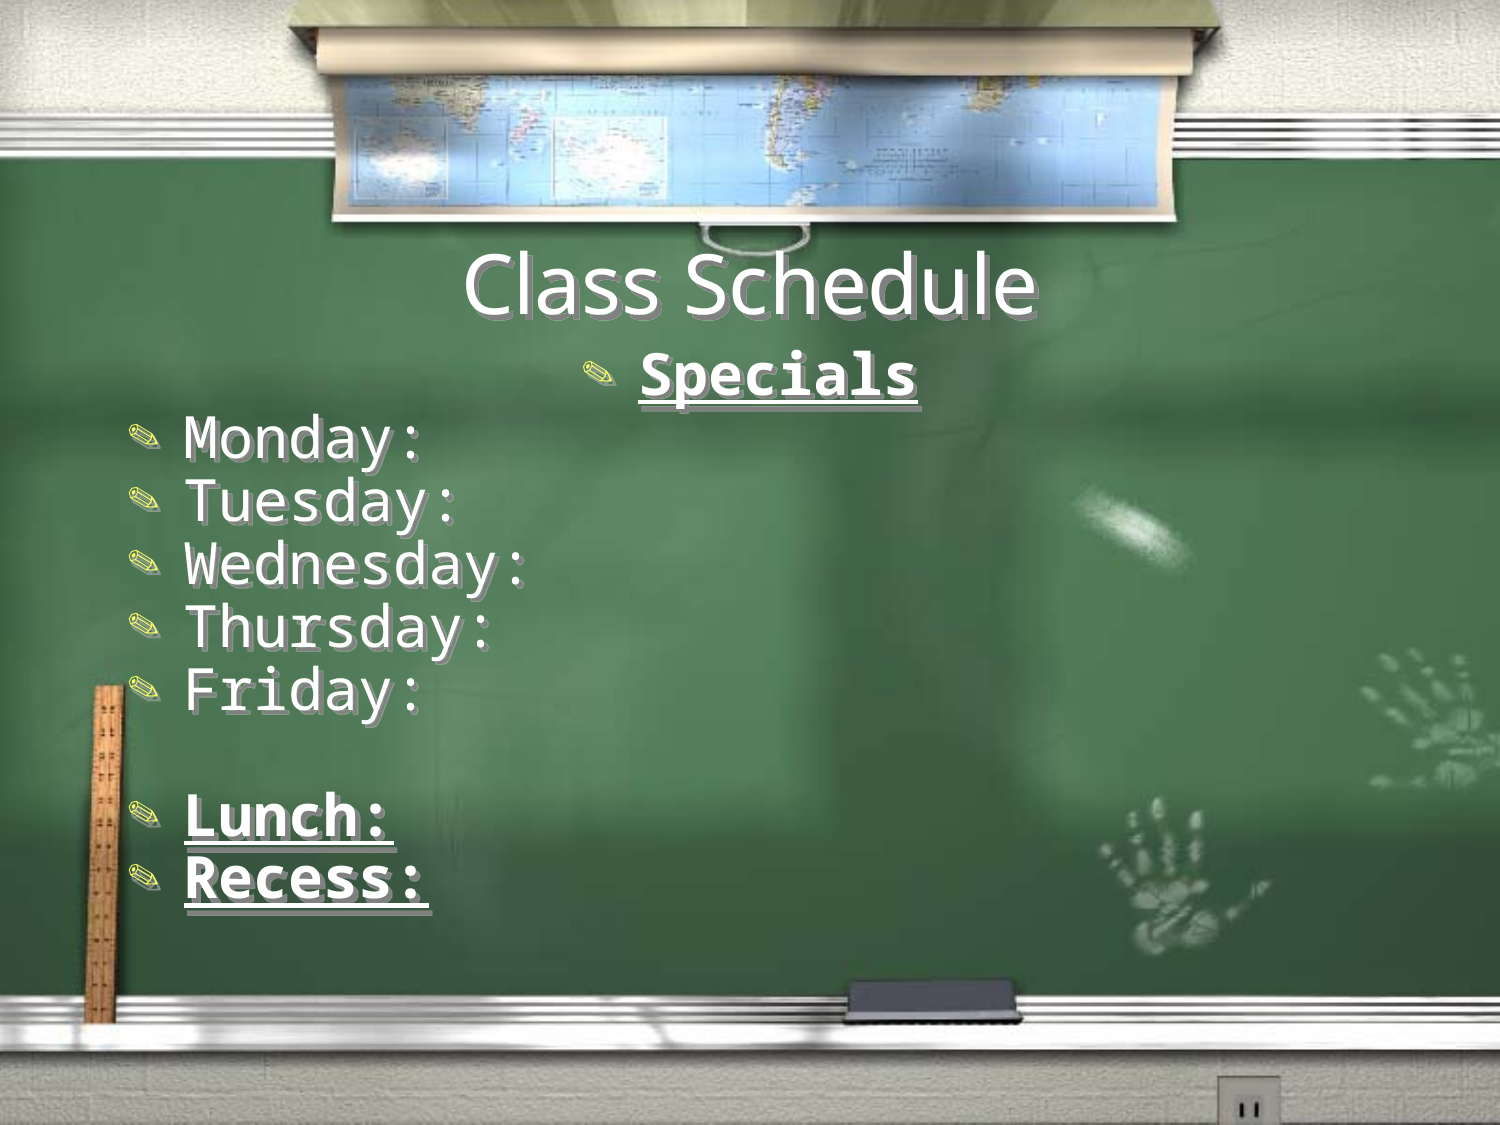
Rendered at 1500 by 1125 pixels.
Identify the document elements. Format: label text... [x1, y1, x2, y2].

title Class Schedule [112, 187, 1388, 337]
picture [0, 0, 1500, 1125]
list Specials Monday: Tuesday: Wednesday: Thursday: Friday: Lunch: Recess: [112, 337, 1388, 913]
